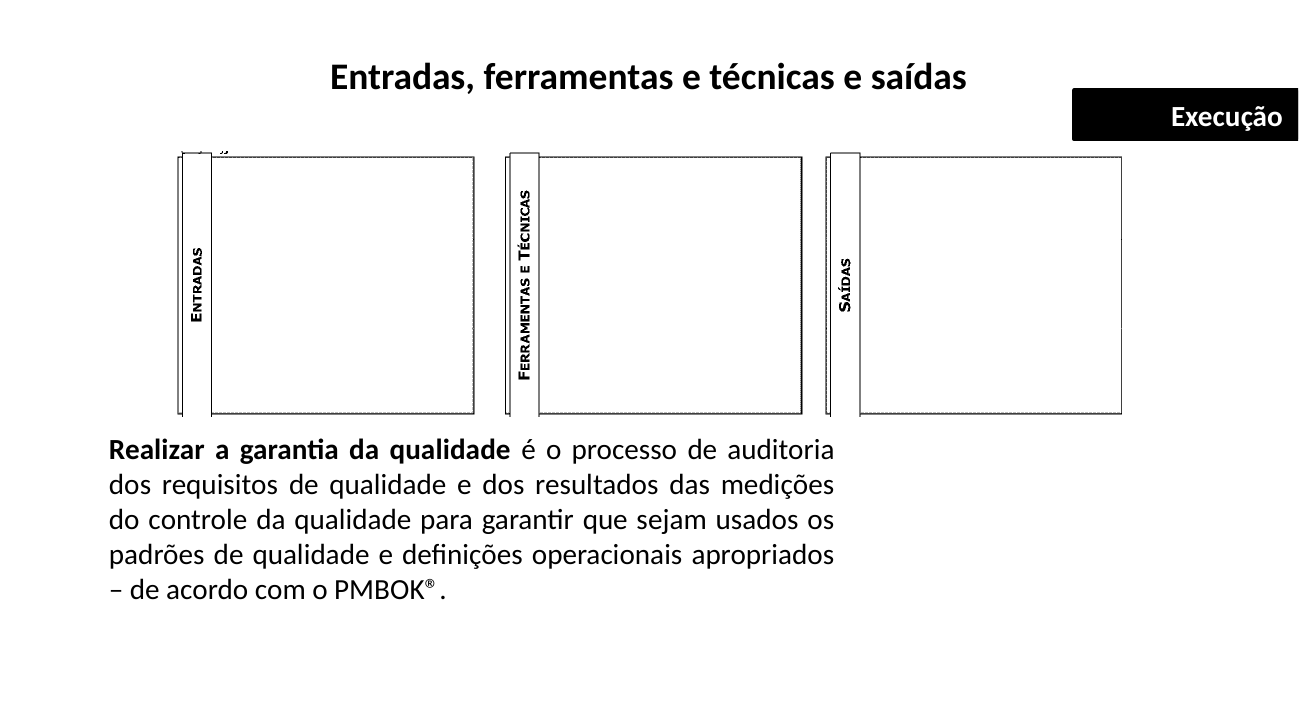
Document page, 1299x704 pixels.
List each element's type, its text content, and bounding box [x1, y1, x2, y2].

picture [176, 150, 1122, 417]
text_box Realizar a garantia da qualidade é o processo de auditoria dos requisitos de qualidade e dos resultados das medições do controle da qualidade para garantir que sejam usados os padrões de qualidade e definições operacionais apropriados – de acordo com o PMBOK®. [93, 422, 850, 615]
text_box Execução [1074, 90, 1299, 140]
text_box Entradas, ferramentas e técnicas e saídas [0, 44, 1299, 106]
